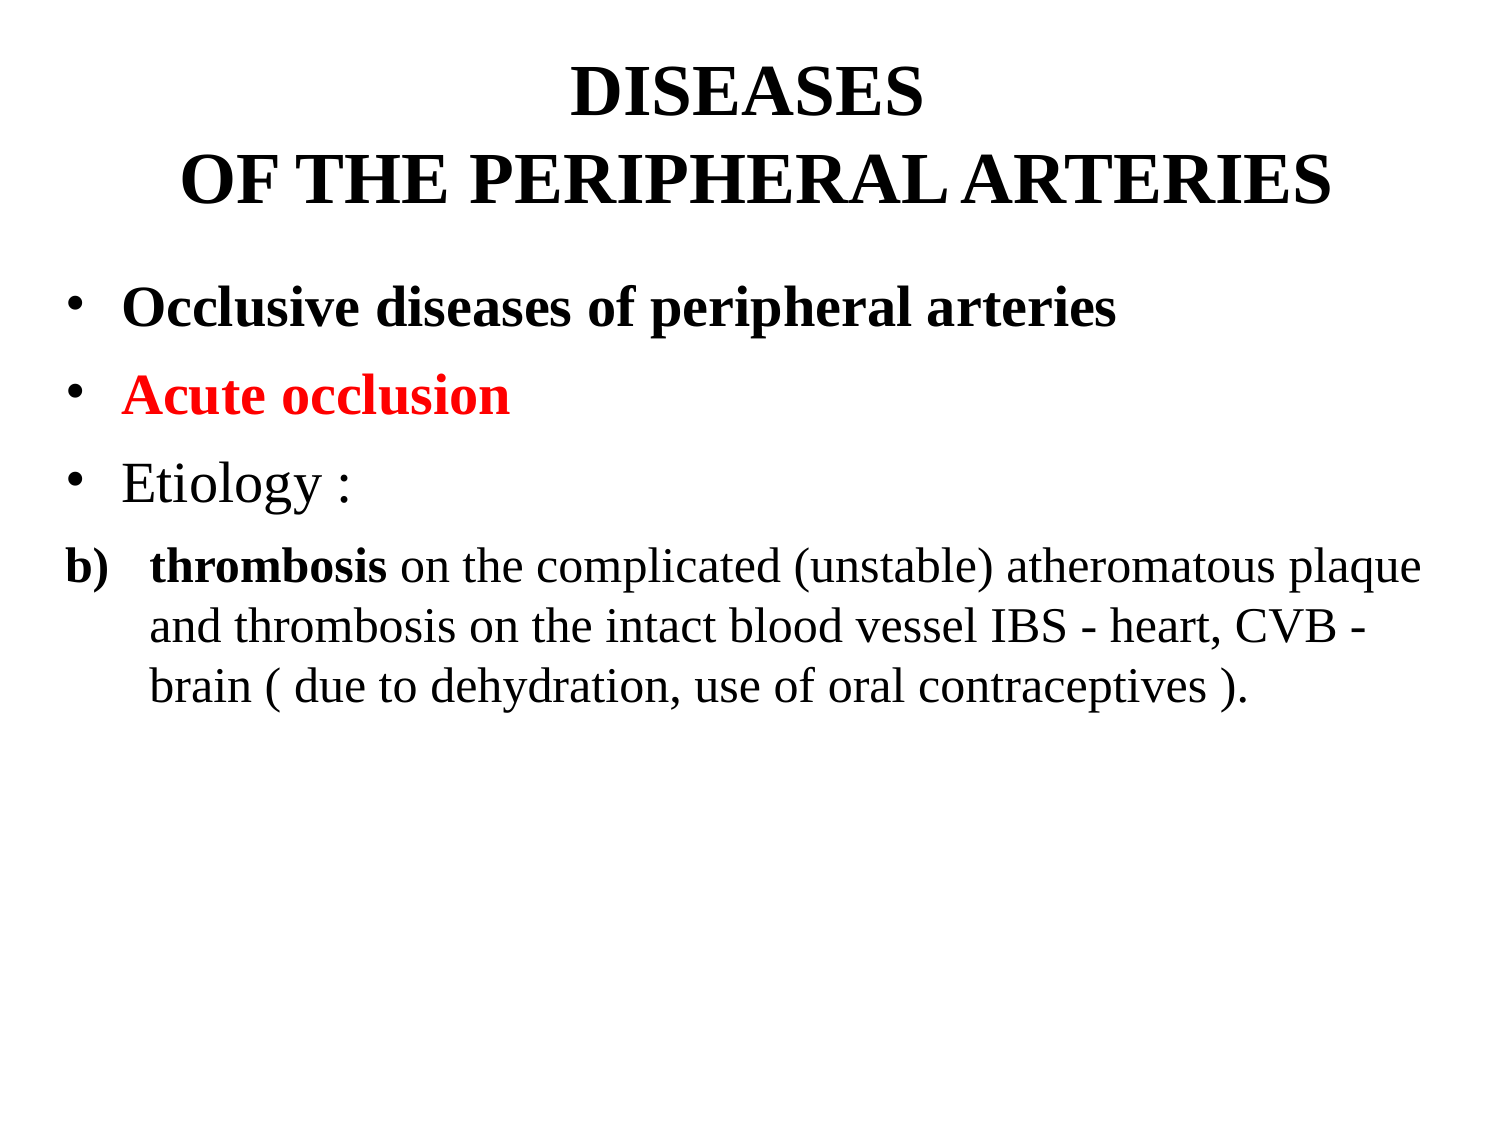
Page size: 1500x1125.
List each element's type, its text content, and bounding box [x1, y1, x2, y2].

title DISEASES OF THE PERIPHERAL ARTERIES [62, 37, 1451, 228]
text_box Occlusive diseases of peripheral arteries Acute occlusion Etiology : thrombosis on the complicated (unstable) atheromatous plaque and thrombosis on the intact blood vessel IBS - heart, CVB - brain ( due to dehydration, use of oral contraceptives ). [62, 249, 1450, 713]
